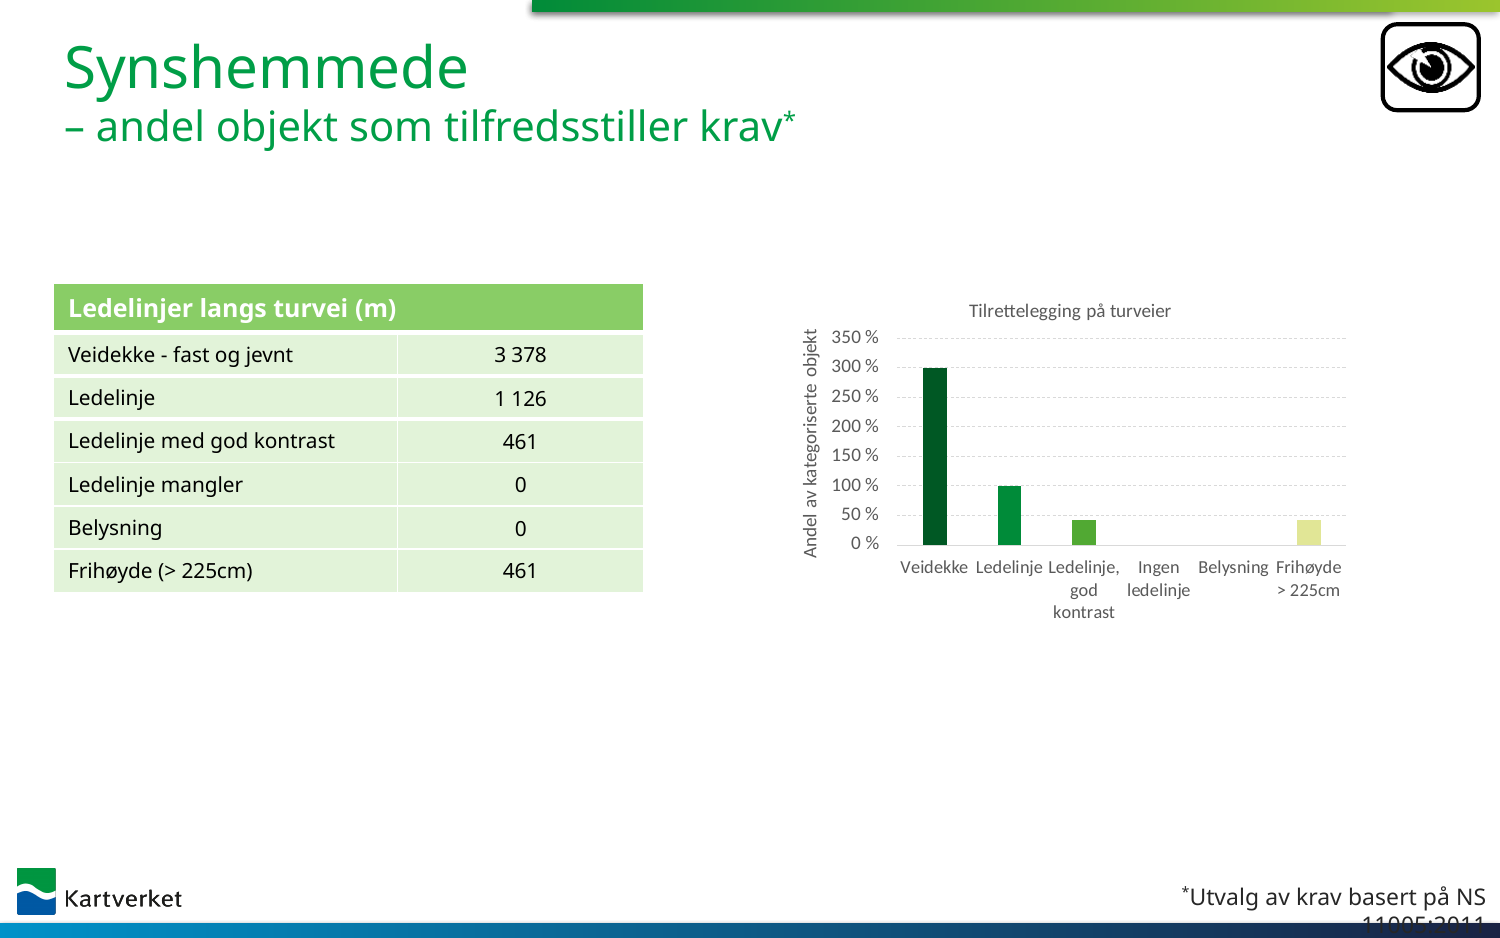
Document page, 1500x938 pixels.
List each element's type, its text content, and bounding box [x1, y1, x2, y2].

table_cell Frihøyde (> 225cm) [54, 550, 397, 592]
table_cell 461 [398, 421, 643, 462]
picture [791, 291, 1349, 630]
table_cell Ledelinje mangler [54, 463, 397, 505]
table_cell 3 378 [398, 335, 643, 374]
table_cell Ledelinje med god kontrast [54, 421, 397, 462]
table_cell 0 [398, 463, 643, 505]
table_cell 1 126 [398, 378, 643, 417]
table_cell Veidekke - fast og jevnt [54, 335, 397, 374]
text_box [1382, 24, 1480, 111]
text_box Synshemmede – andel objekt som tilfredsstiller krav* [49, 24, 1431, 158]
table_header Ledelinjer langs turvei (m) [54, 284, 643, 330]
table_cell Ledelinje [54, 378, 397, 417]
text_box *Utvalg av krav basert på NS 11005:2011 [1068, 873, 1500, 938]
table_cell 461 [398, 550, 643, 592]
table_cell Belysning [54, 507, 397, 548]
table_cell 0 [398, 507, 643, 548]
